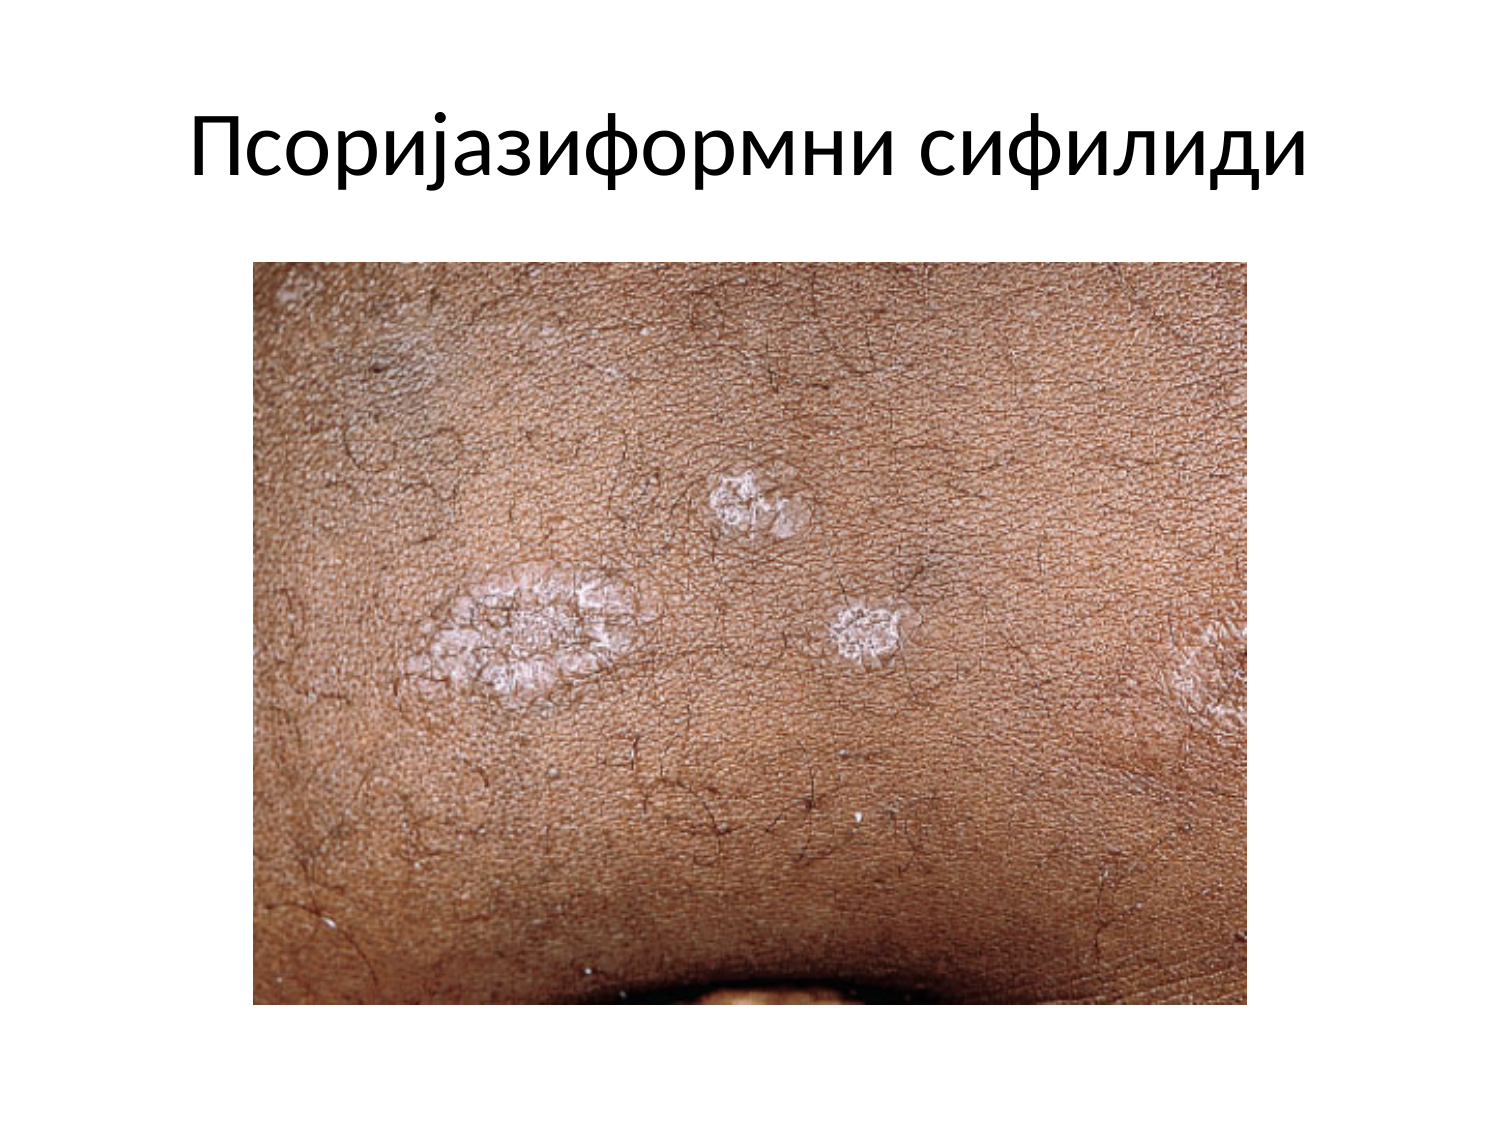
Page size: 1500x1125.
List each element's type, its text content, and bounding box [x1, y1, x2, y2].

title Псоријазиформни сифилиди [75, 45, 1425, 233]
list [253, 262, 1247, 1006]
